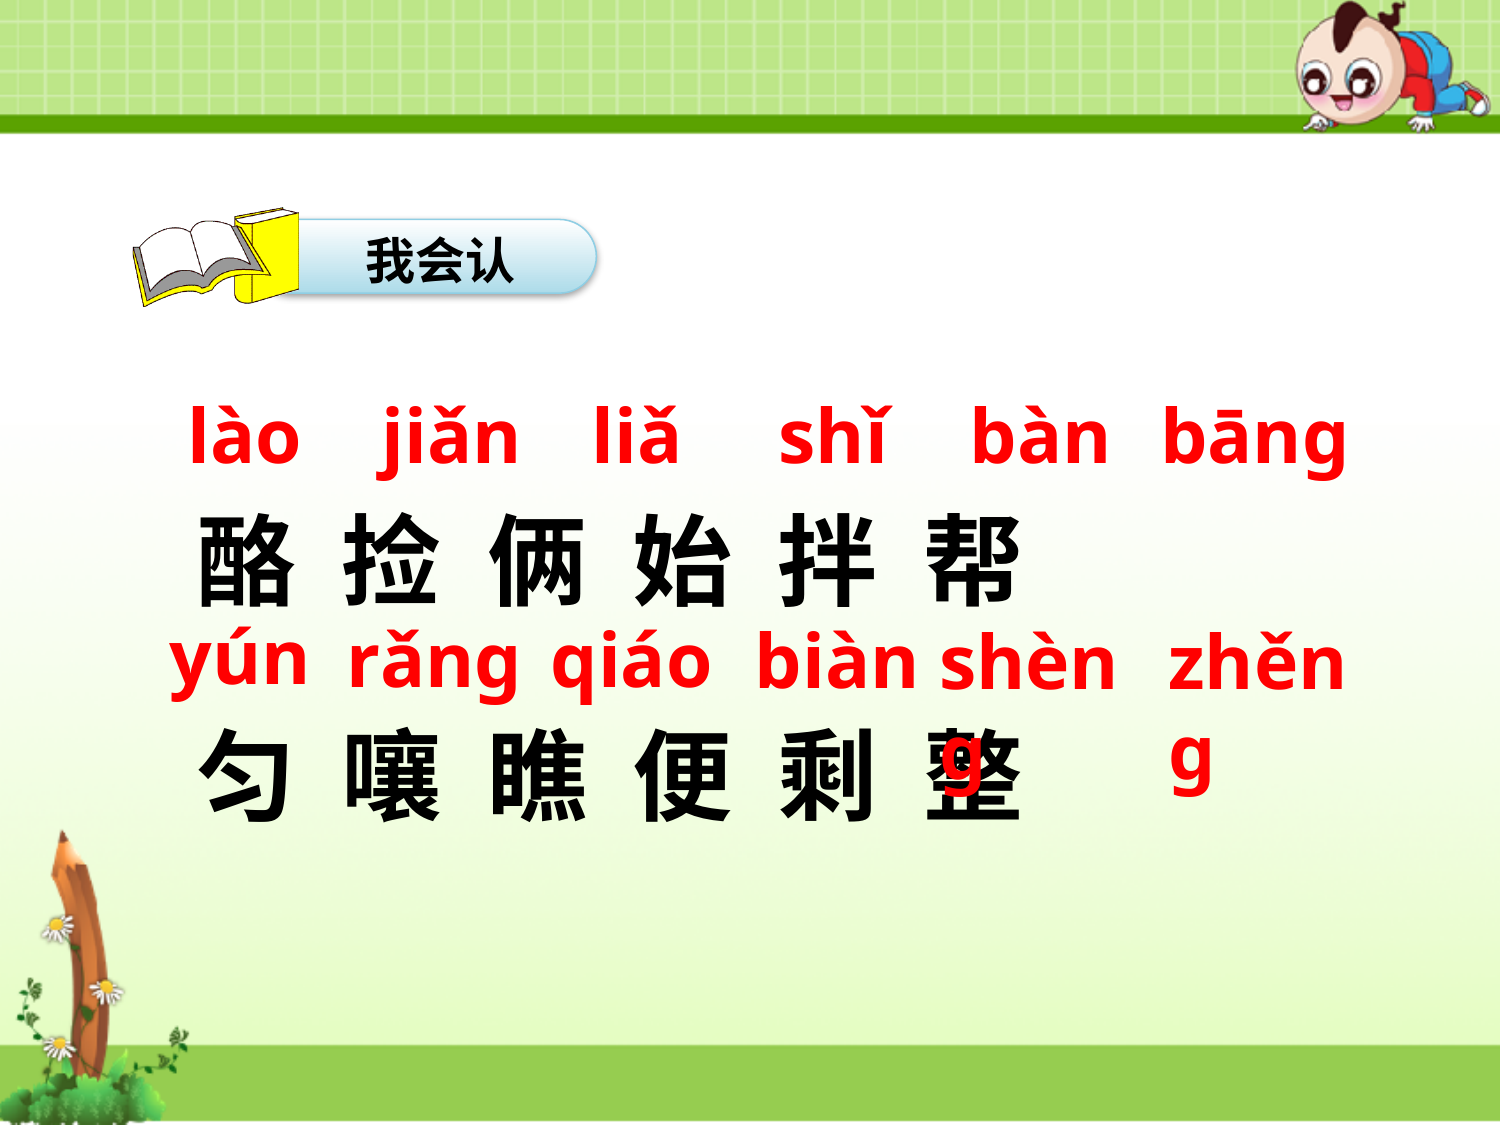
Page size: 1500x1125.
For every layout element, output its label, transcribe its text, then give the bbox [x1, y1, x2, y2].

text_box yún [154, 602, 326, 707]
text_box biàn [740, 605, 935, 711]
text_box lào [172, 381, 318, 487]
text_box bāng [1145, 381, 1365, 487]
text_box jiǎn [366, 381, 537, 487]
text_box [119, 196, 597, 307]
text_box shèng [924, 607, 1153, 803]
text_box 酪 捡 俩 始 拌 帮 匀 嚷 瞧 便 剩 整 [181, 423, 1377, 944]
text_box zhěng [1153, 607, 1384, 803]
text_box liǎ [576, 381, 698, 487]
text_box qiáo [535, 605, 728, 710]
picture [0, 0, 1500, 1125]
text_box shǐ [764, 381, 904, 487]
text_box rǎng [331, 605, 535, 710]
text_box bàn [955, 381, 1127, 487]
